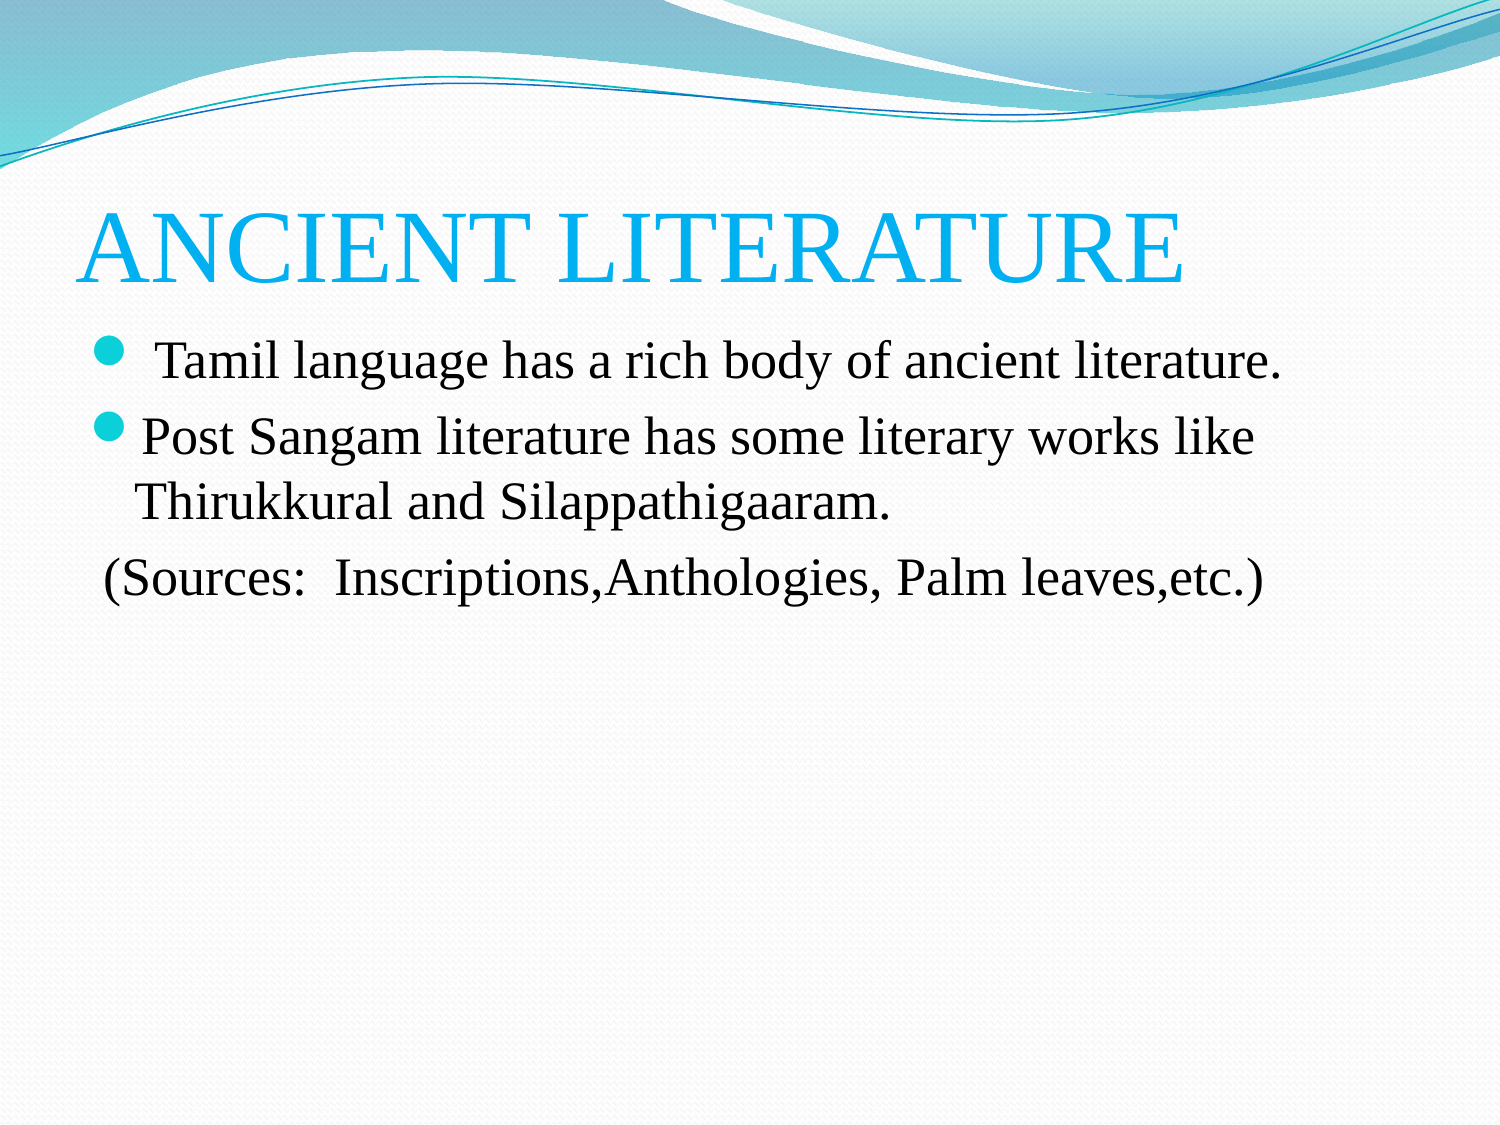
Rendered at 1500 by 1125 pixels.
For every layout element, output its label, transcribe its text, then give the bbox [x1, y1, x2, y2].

title ANCIENT LITERATURE [75, 115, 1425, 303]
list Tamil language has a rich body of ancient literature. Post Sangam literature has some literary works like Thirukkural and Silappathigaaram. (Sources: Inscriptions,Anthologies, Palm leaves,etc.) [75, 317, 1425, 1038]
